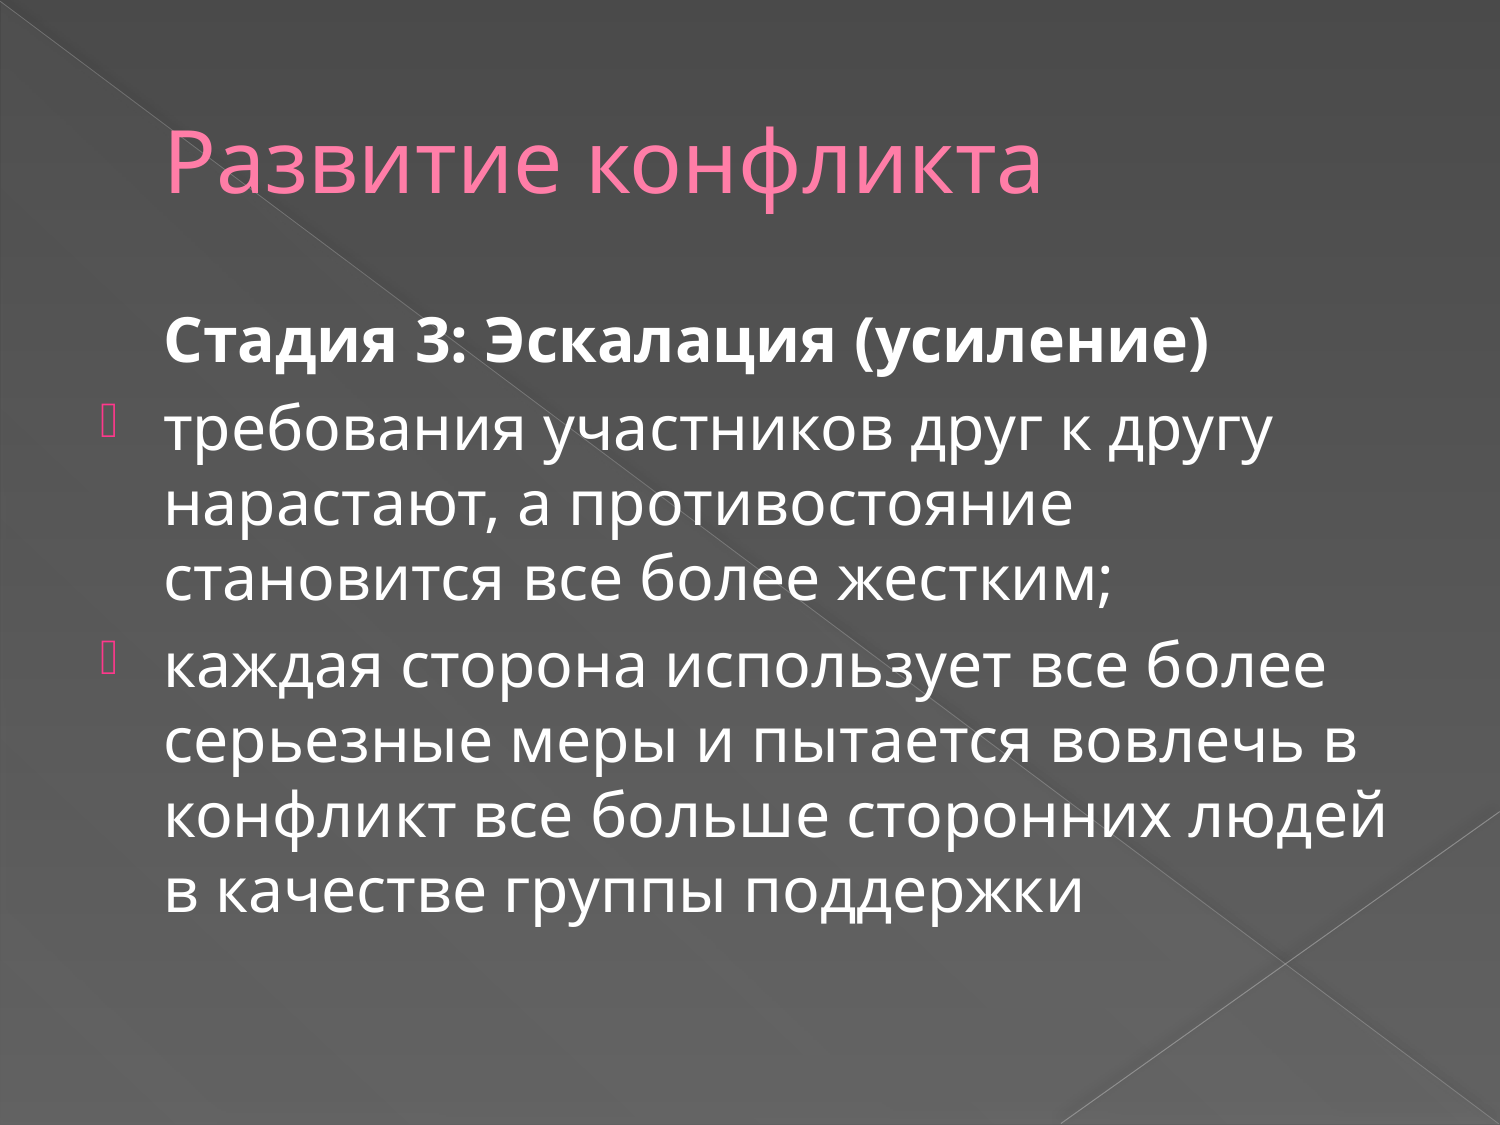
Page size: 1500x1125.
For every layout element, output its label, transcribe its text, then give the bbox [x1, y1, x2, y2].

title Развитие конфликта [75, 43, 1425, 274]
list Стадия 3: Эскалация (усиление) требования участников друг к другу нарастают, а противостояние становится все более жестким; каждая сторона использует все более серьезные меры и пытается вовлечь в конфликт все больше сторонних людей в качестве группы поддержки [75, 292, 1425, 1059]
